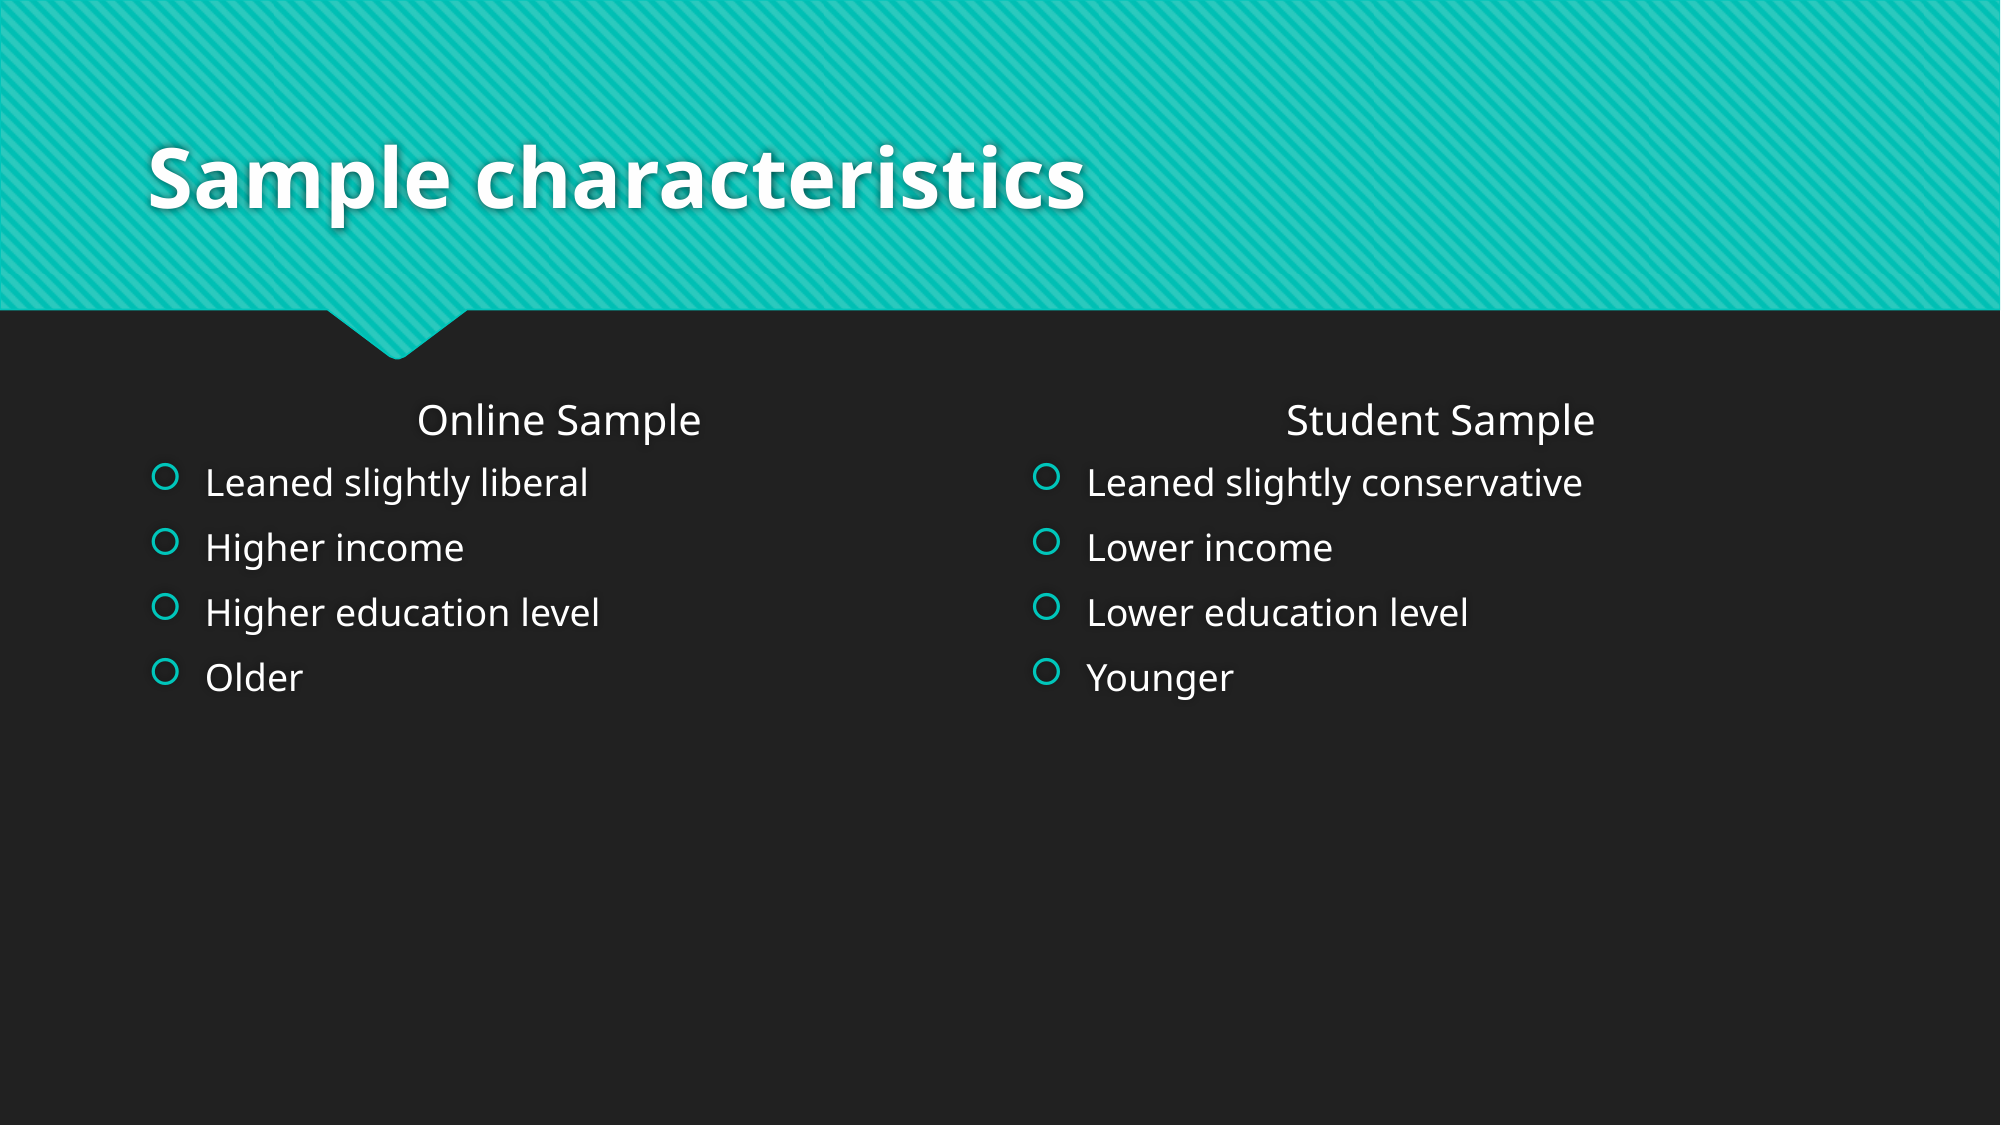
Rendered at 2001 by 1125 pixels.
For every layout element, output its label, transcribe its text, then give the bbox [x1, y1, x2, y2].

list Student Sample [1014, 356, 1868, 445]
list Leaned slightly conservative Lower income Lower education level Younger [1014, 451, 1868, 962]
title Sample characteristics [132, 73, 1868, 233]
list Online Sample [133, 356, 985, 445]
list Leaned slightly liberal Higher income Higher education level Older [133, 451, 985, 962]
